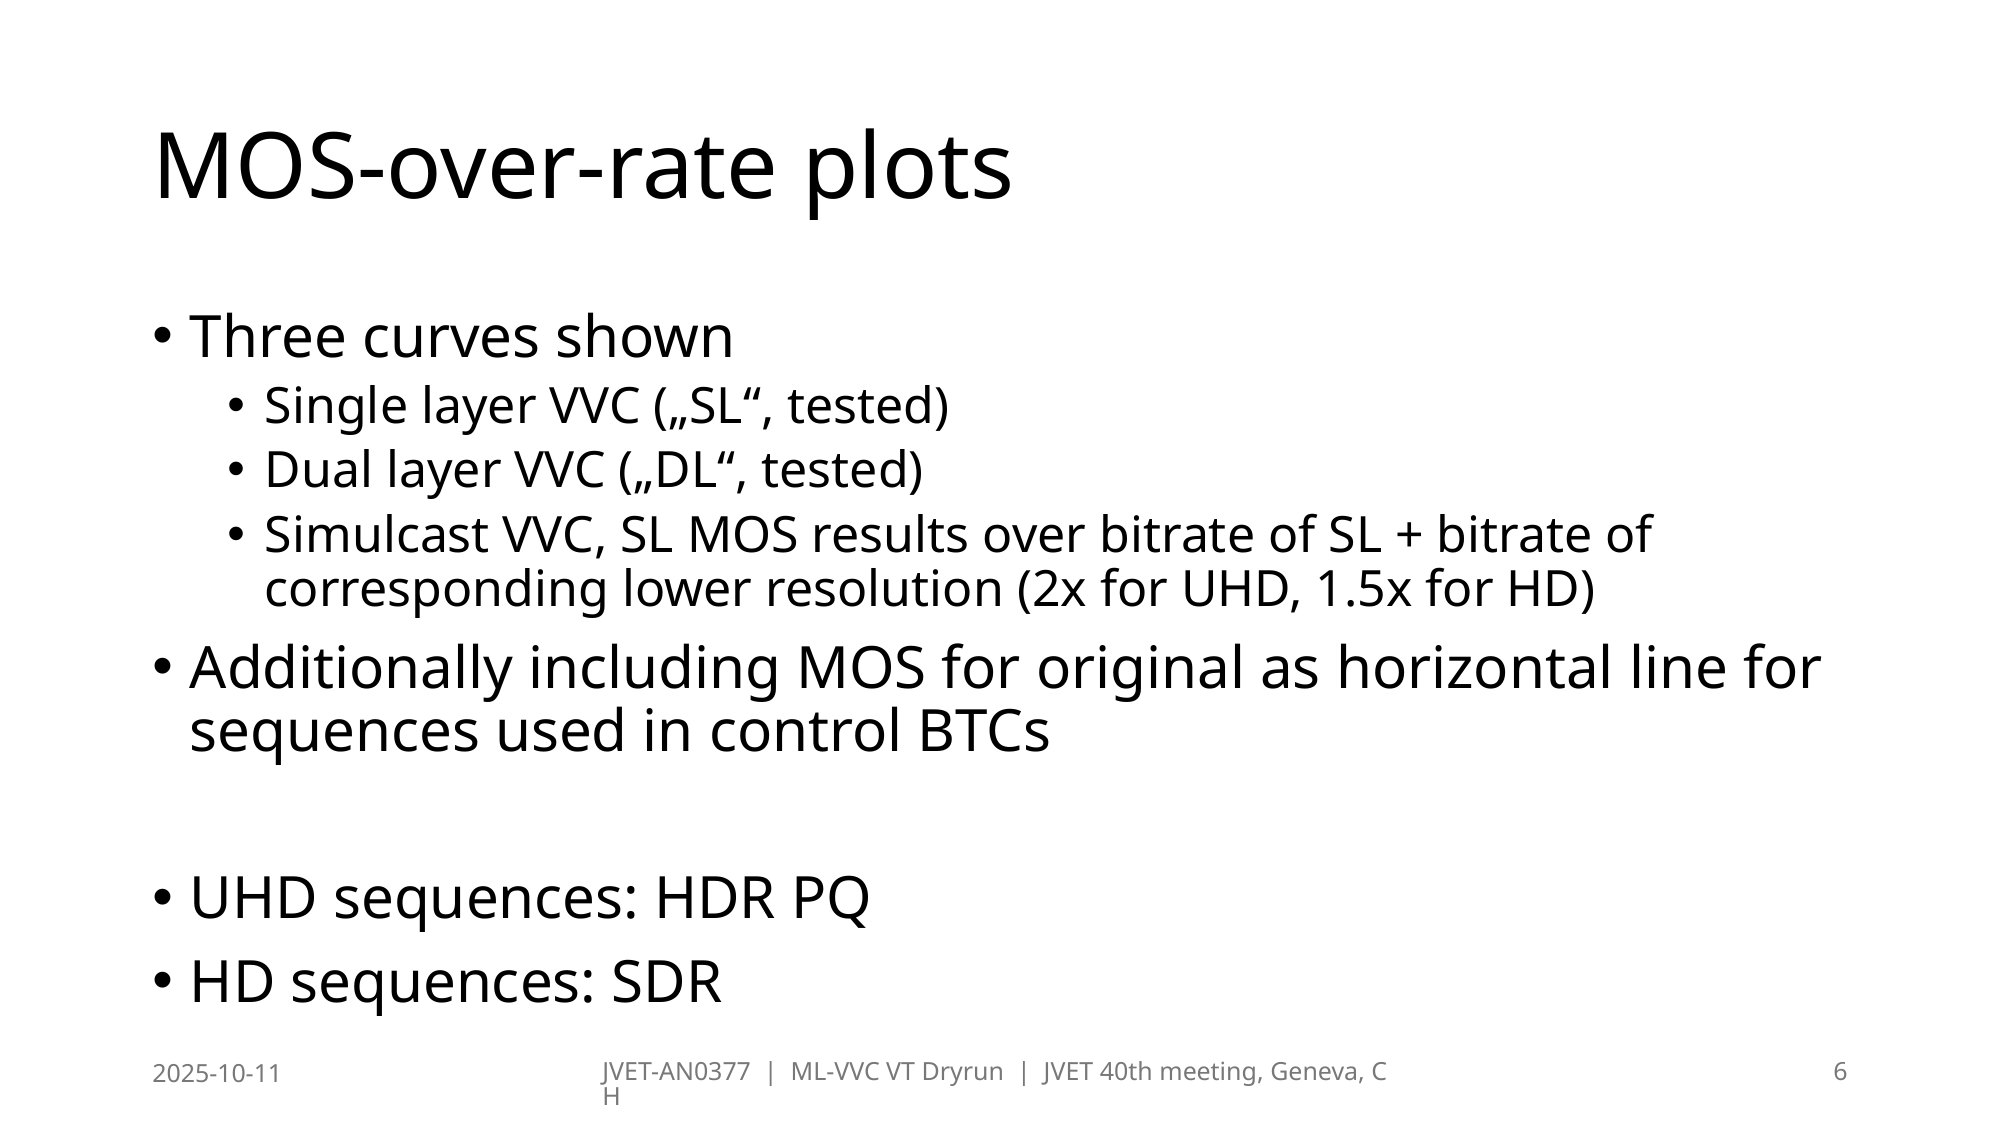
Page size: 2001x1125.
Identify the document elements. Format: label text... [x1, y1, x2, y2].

slide_number 6 [1412, 1042, 1863, 1103]
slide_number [137, 1042, 587, 1103]
footer JVET-AN0377 | ML-VVC VT Dryrun | JVET 40th meeting, Geneva, CH [587, 1042, 1412, 1103]
title MOS-over-rate plots [137, 59, 1863, 278]
list Three curves shown Single layer VVC („SL“, tested) Dual layer VVC („DL“, tested) Simulcast VVC, SL MOS results over bitrate of SL + bitrate of corresponding lower resolution (2x for UHD, 1.5x for HD) Additionally including MOS for original as horizontal line for sequences used in control BTCs UHD sequences: HDR PQ HD sequences: SDR [137, 299, 1863, 1014]
